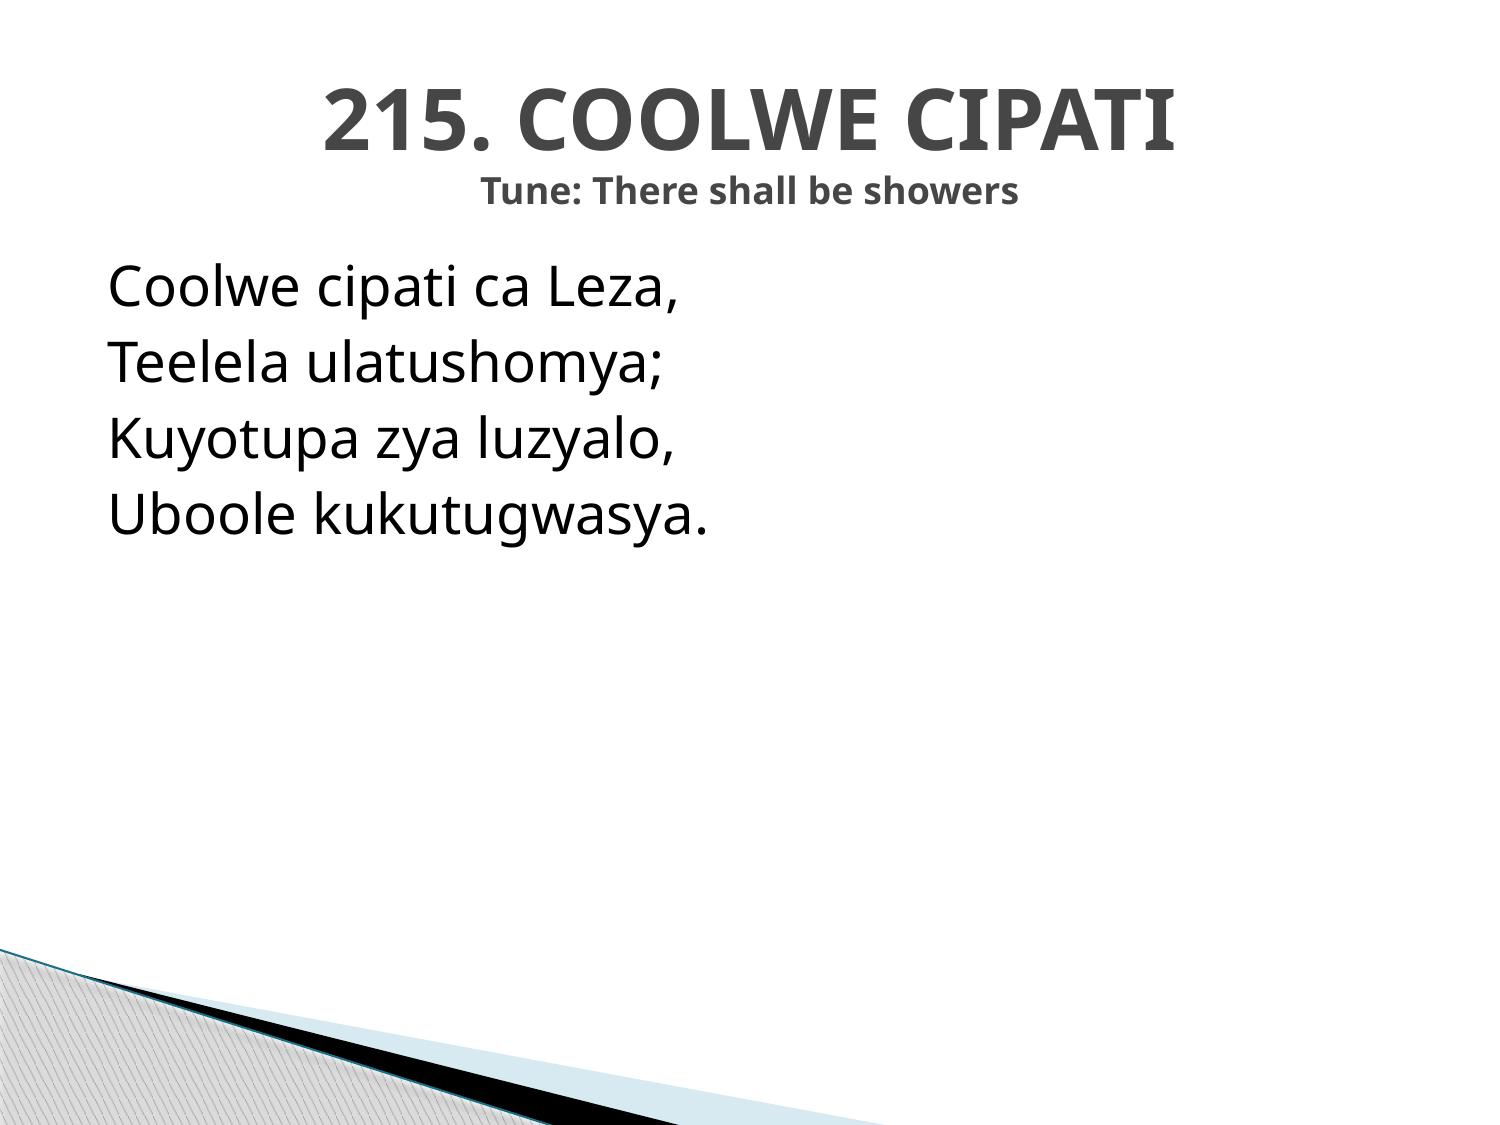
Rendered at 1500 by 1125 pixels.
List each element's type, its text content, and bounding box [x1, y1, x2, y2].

title 215. COOLWE CIPATI Tune: There shall be showers [75, 45, 1425, 233]
list Coolwe cipati ca Leza, Teelela ulatushomya; Kuyotupa zya luzyalo, Uboole kukutugwasya. [75, 243, 1425, 986]
